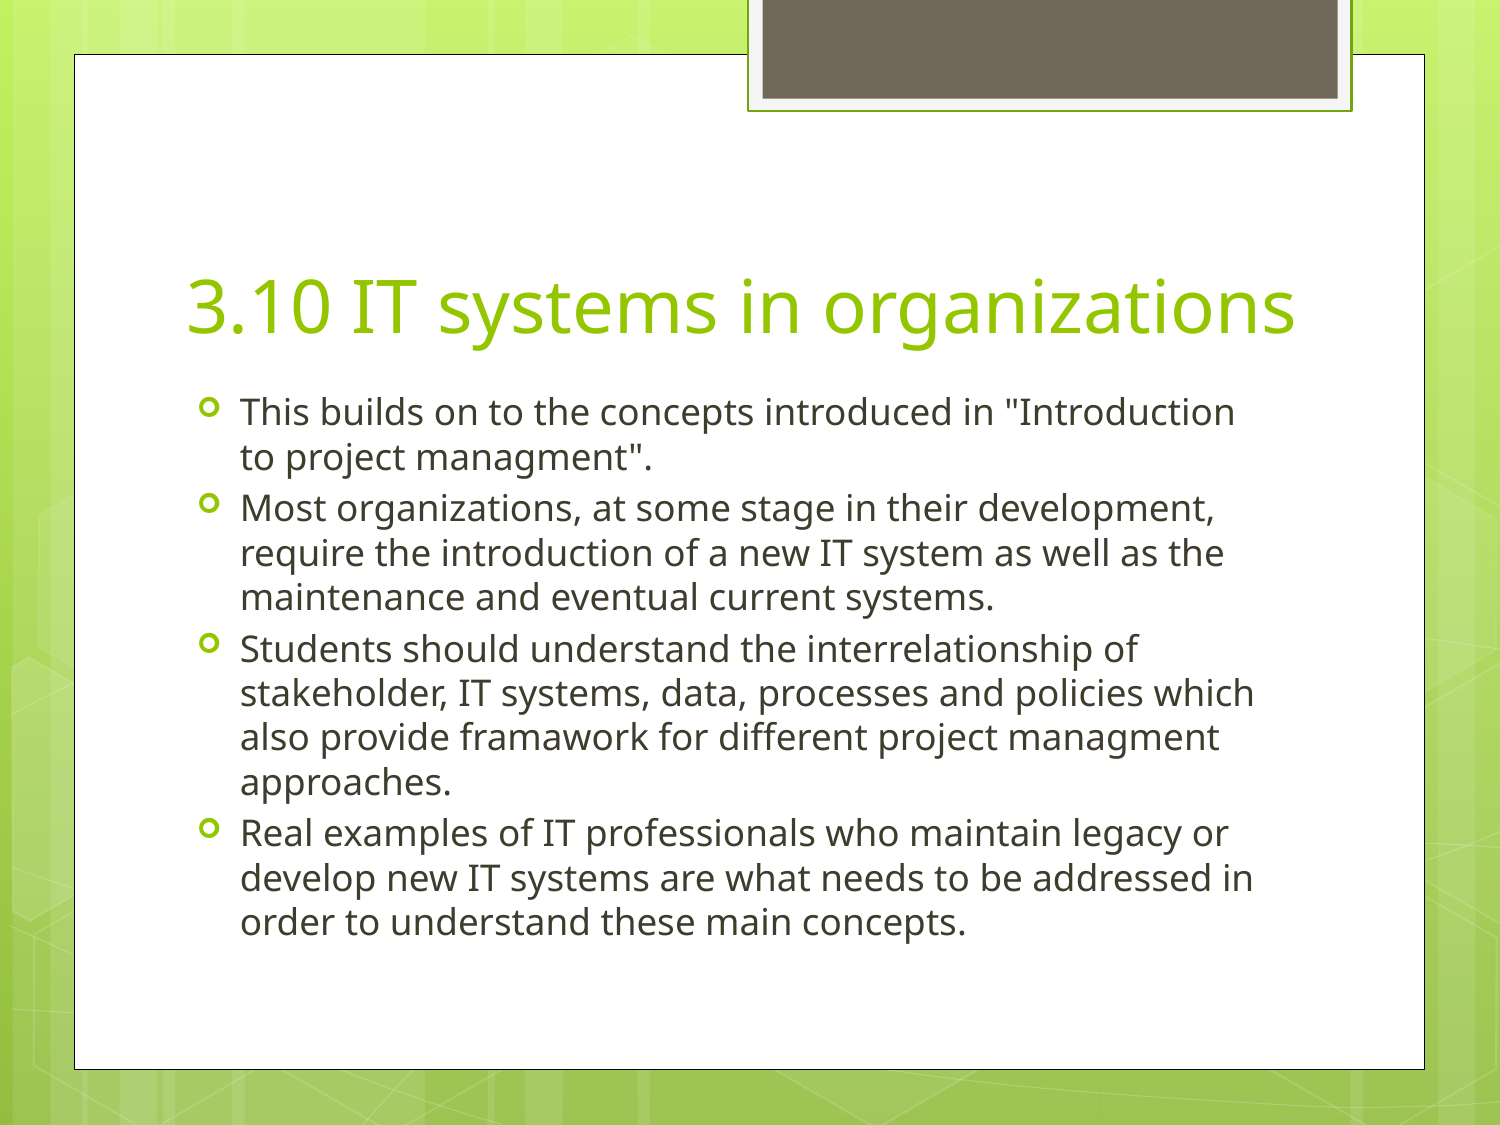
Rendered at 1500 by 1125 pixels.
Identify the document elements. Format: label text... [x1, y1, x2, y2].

title 3.10 IT systems in organizations [171, 168, 1324, 357]
list This builds on to the concepts introduced in "Introduction to project managment". Most organizations, at some stage in their development, require the introduction of a new IT system as well as the maintenance and eventual current systems. Students should understand the interrelationship of stakeholder, IT systems, data, processes and policies which also provide framawork for different project managment approaches. Real examples of IT professionals who maintain legacy or develop new IT systems are what needs to be addressed in order to understand these main concepts. [171, 381, 1283, 957]
